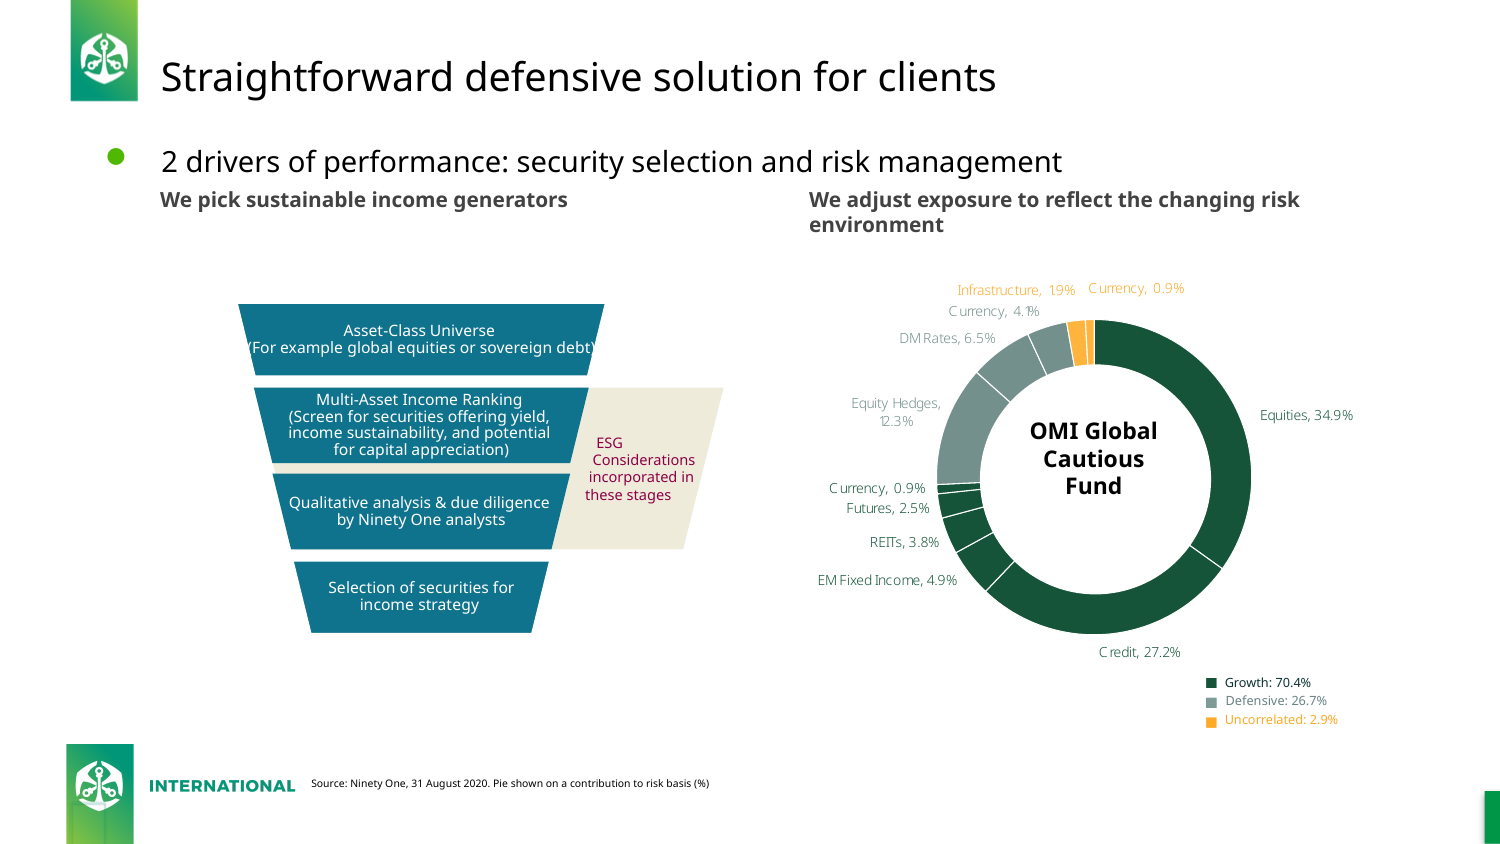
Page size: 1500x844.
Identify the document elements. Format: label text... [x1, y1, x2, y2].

text_box Qualitative analysis & due diligence by Ninety One analysts [272, 473, 571, 550]
text_box We pick sustainable income generators [160, 186, 625, 223]
text_box Source: Ninety One, 31 August 2020. Pie shown on a contribution to risk basis (%) [311, 776, 1317, 790]
picture [1, 740, 365, 844]
list 2 drivers of performance: security selection and risk management [90, 135, 1428, 754]
text_box We adjust exposure to reflect the changing risk environment [809, 186, 1415, 228]
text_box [792, 242, 1377, 719]
text_box Asset-Class Universe (For example global equities or sovereign debt) [235, 301, 608, 378]
text_box Selection of securities for income strategy [291, 559, 552, 635]
text_box ESG Considerations incorporated in these stages [581, 419, 708, 518]
picture [0, 0, 146, 107]
text_box Multi-Asset Income Ranking (Screen for securities offering yield, income sustainability, and potential for capital appreciation) [253, 387, 589, 464]
text_box [582, 387, 724, 450]
text_box [273, 424, 691, 550]
title Straightforward defensive solution for clients [145, 43, 1425, 107]
